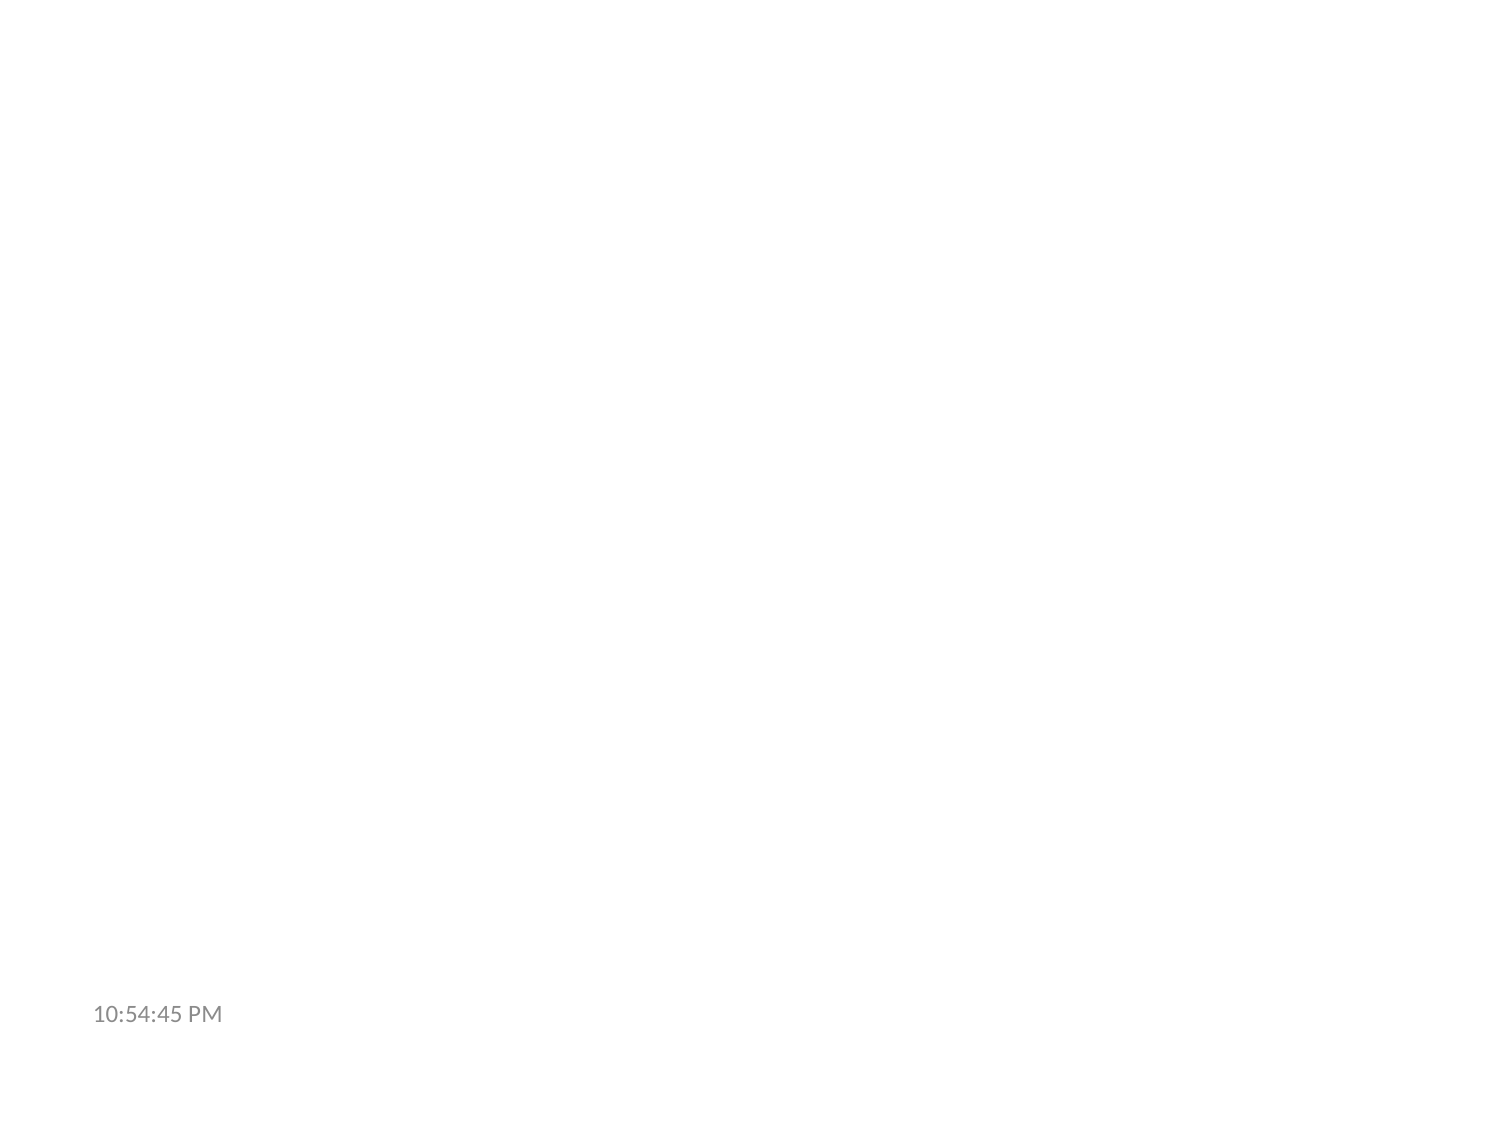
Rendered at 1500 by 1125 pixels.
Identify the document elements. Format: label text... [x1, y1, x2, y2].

text_box 3:35:09 PM [77, 982, 428, 1043]
